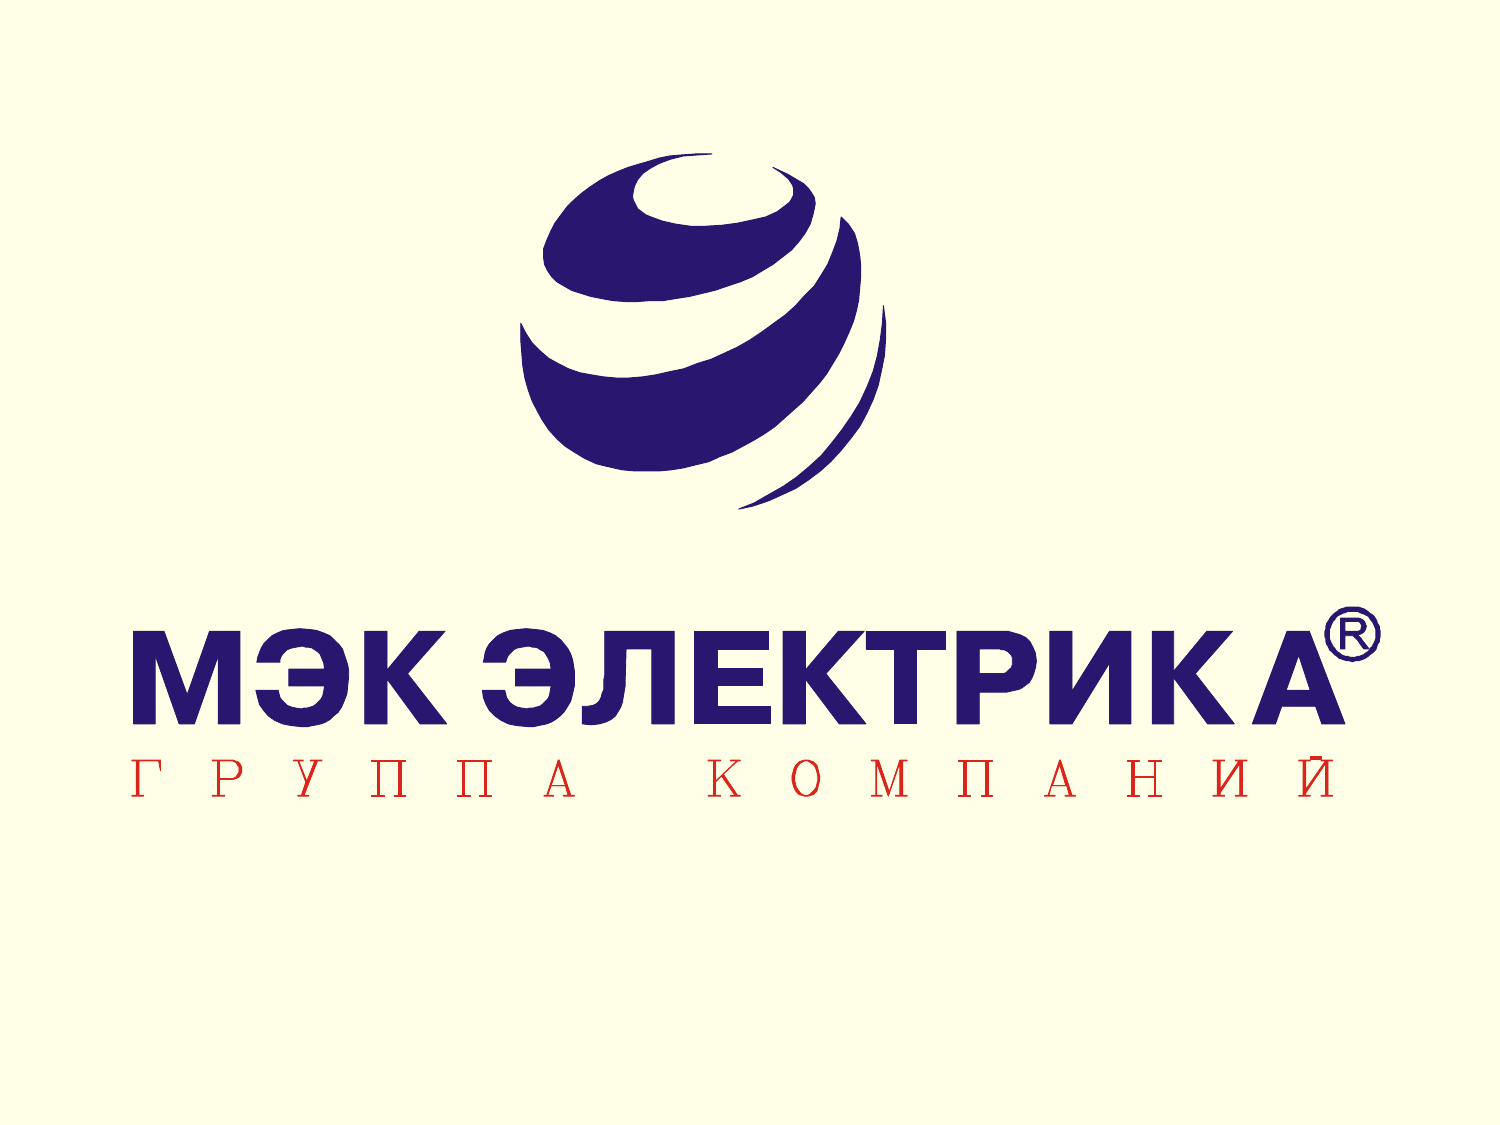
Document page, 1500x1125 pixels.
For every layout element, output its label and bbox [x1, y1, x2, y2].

text_box [515, 148, 891, 516]
text_box [110, 562, 1483, 1029]
